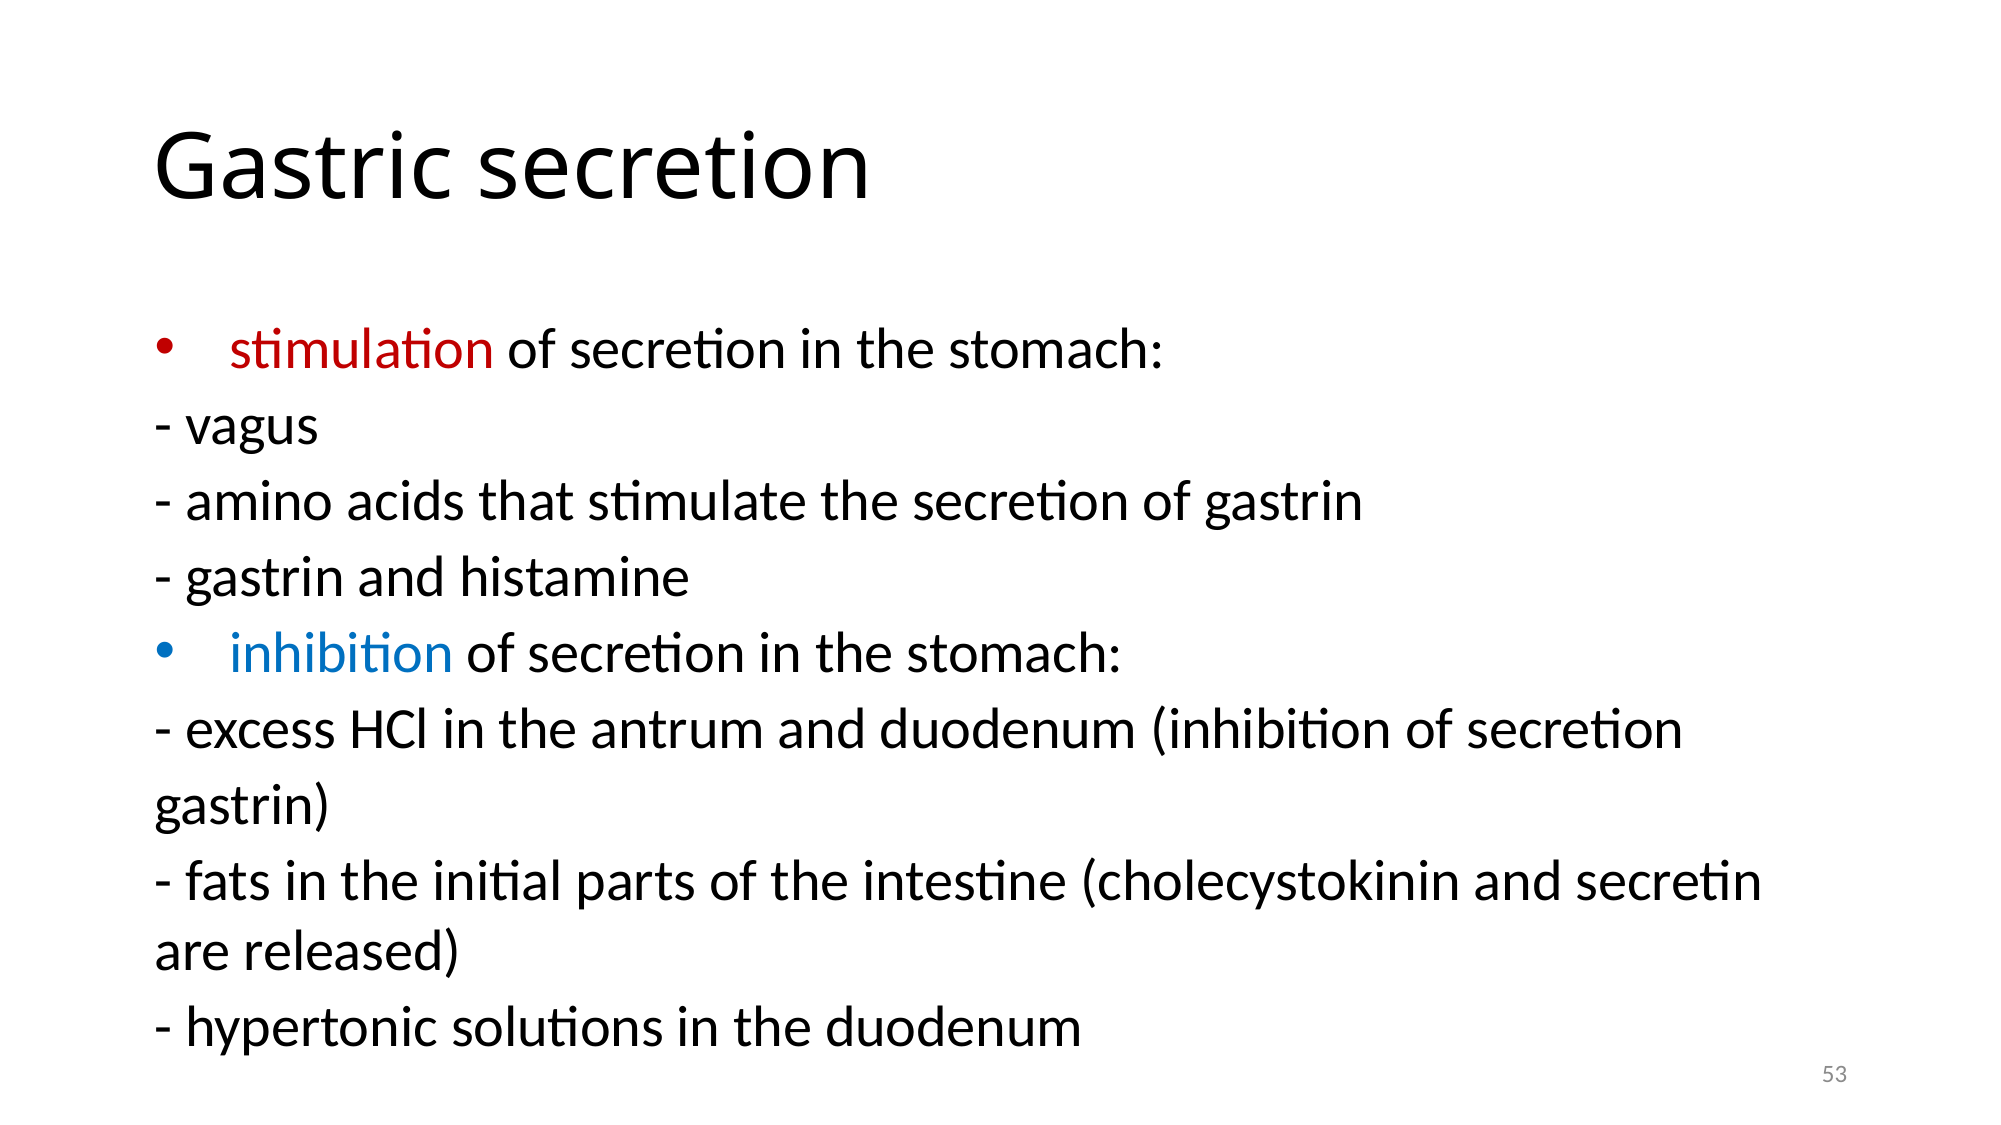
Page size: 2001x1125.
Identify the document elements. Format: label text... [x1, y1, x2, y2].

title Gastric secretion [137, 59, 1863, 278]
slide_number 53 [1412, 1042, 1863, 1103]
list stimulation of secretion in the stomach: - vagus - amino acids that stimulate the secretion of gastrin - gastrin and histamine inhibition of secretion in the stomach: - excess HCl in the antrum and duodenum (inhibition of secretion gastrin) - fats in the initial parts of the intestine (cholecystokinin and secretin are released) - hypertonic solutions in the duodenum [137, 303, 1863, 1017]
